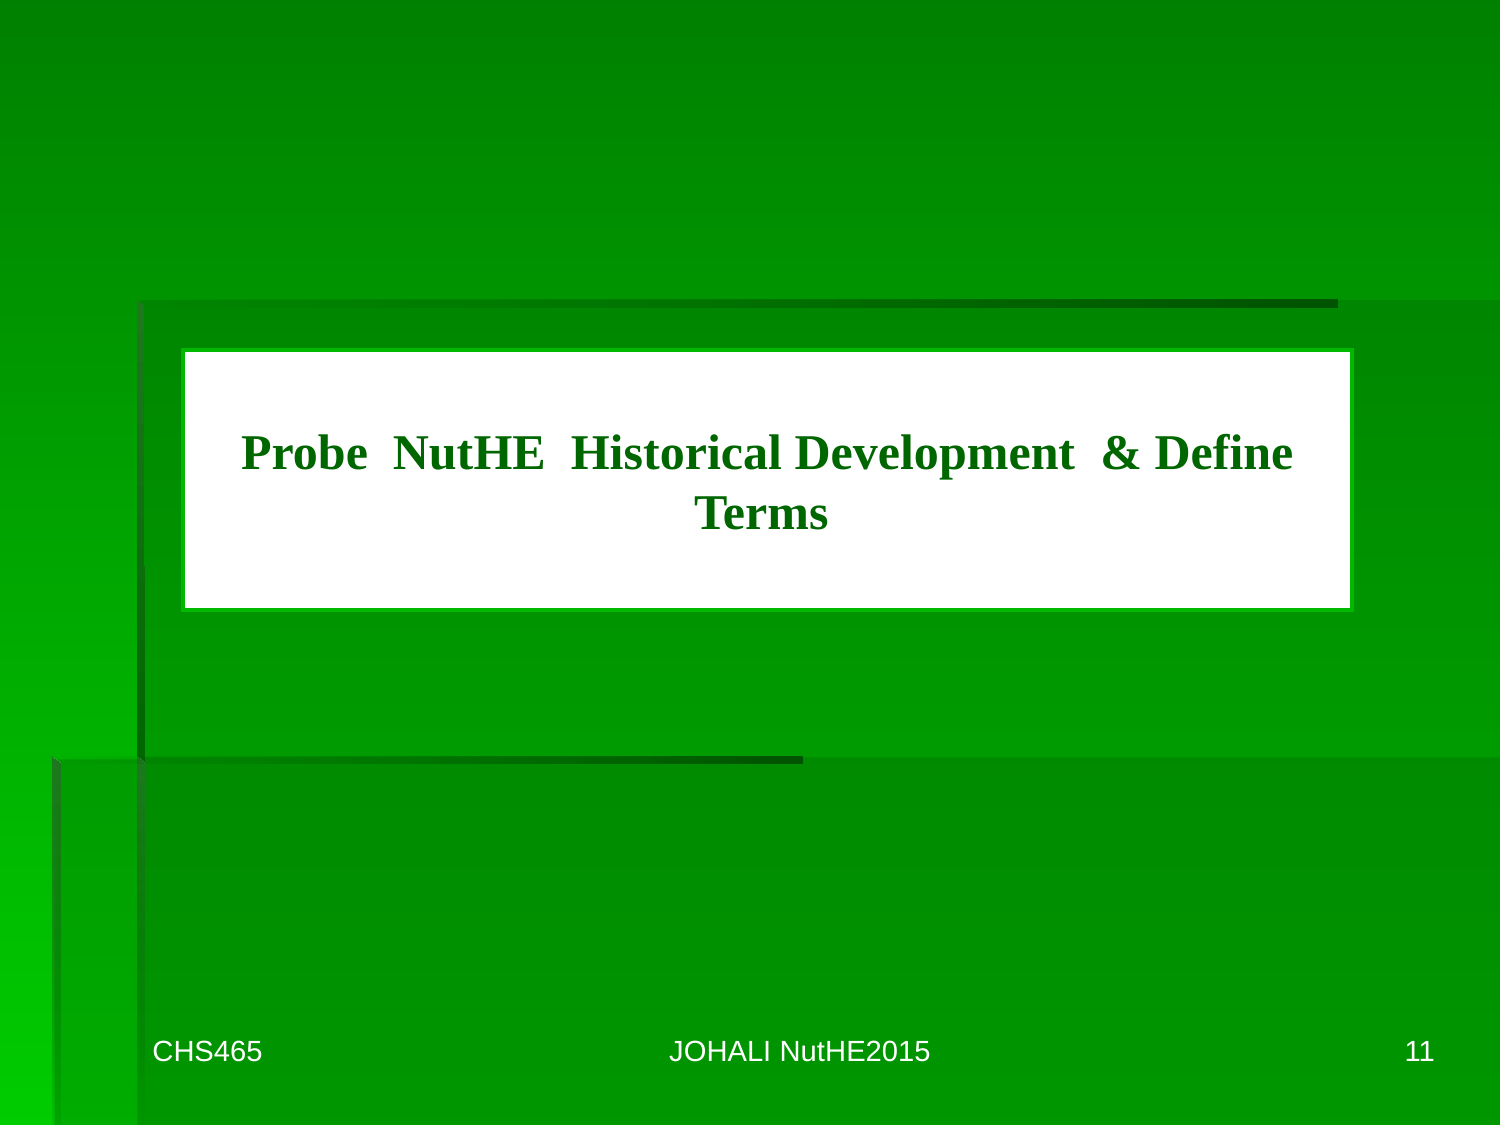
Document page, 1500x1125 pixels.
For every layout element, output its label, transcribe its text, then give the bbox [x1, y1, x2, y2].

slide_number CHS465 [137, 1024, 450, 1103]
footer JOHALI NutHE2015 [562, 1024, 1038, 1103]
slide_number 11 [1137, 1024, 1451, 1103]
title Probe NutHE Historical Development & Define Terms [181, 348, 1354, 612]
